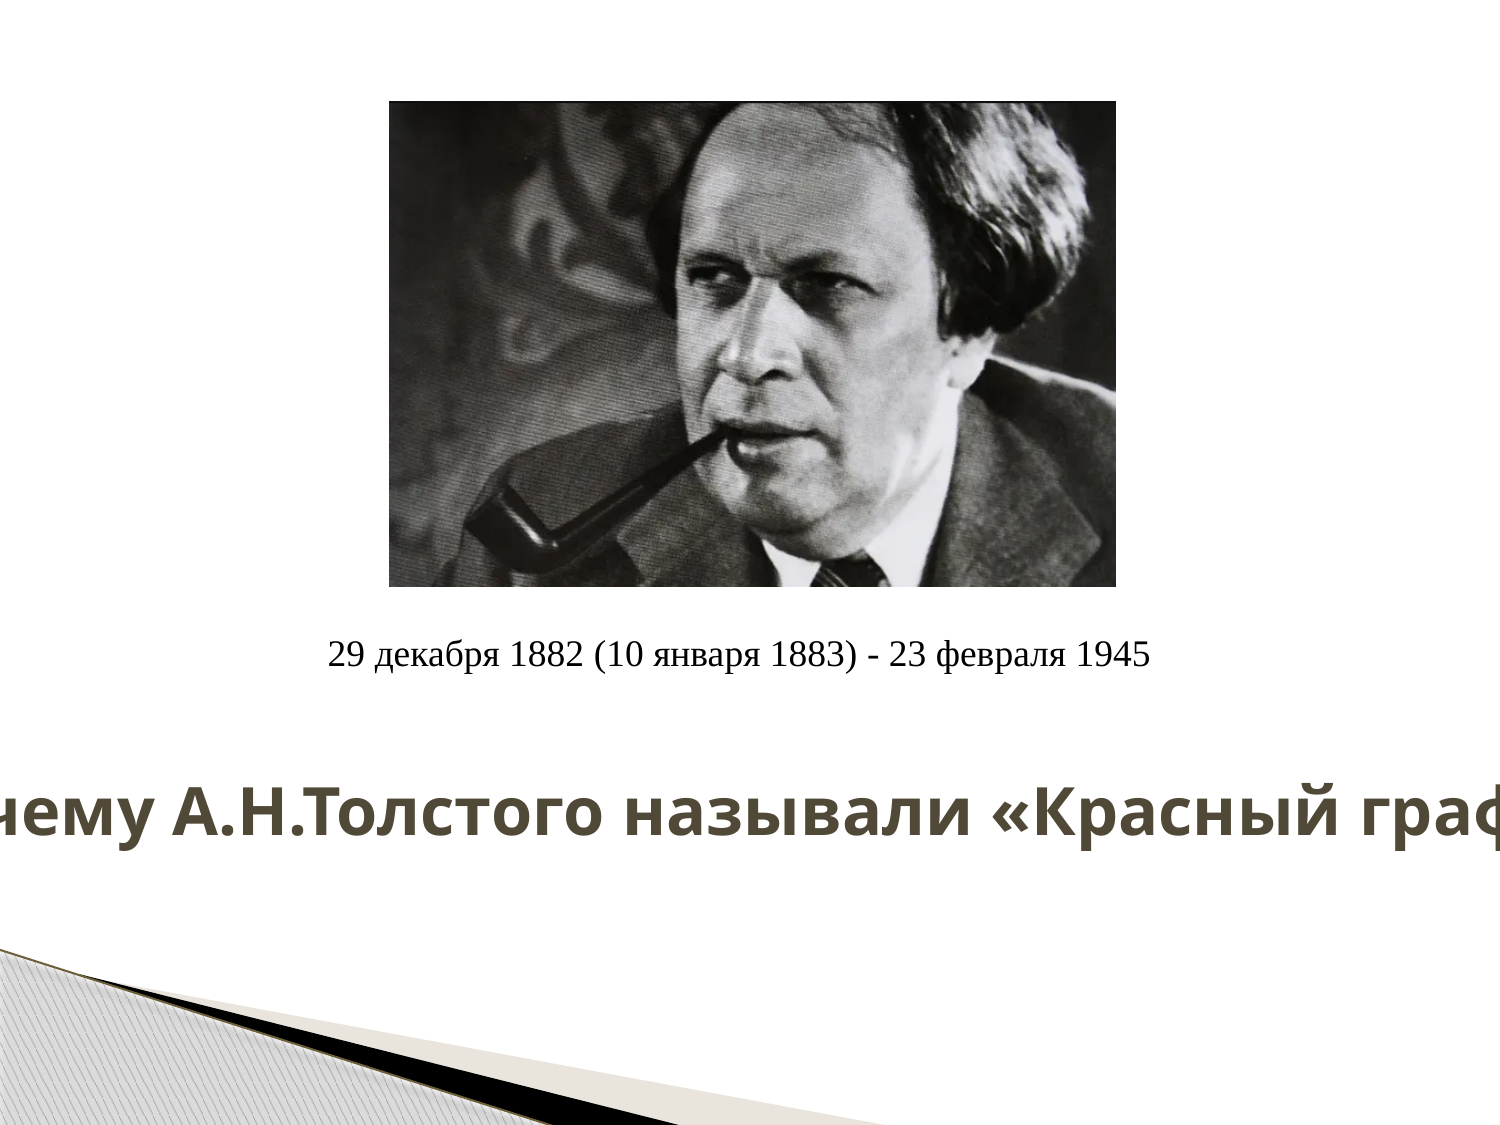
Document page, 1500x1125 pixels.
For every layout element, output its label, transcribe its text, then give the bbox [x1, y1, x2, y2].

text_box Почему А.Н.Толстого называли «Красный граф»? [0, 761, 1500, 857]
text_box 29 декабря 1882 (10 января 1883) - 23 февраля 1945 [312, 622, 1412, 682]
picture [389, 101, 1117, 588]
